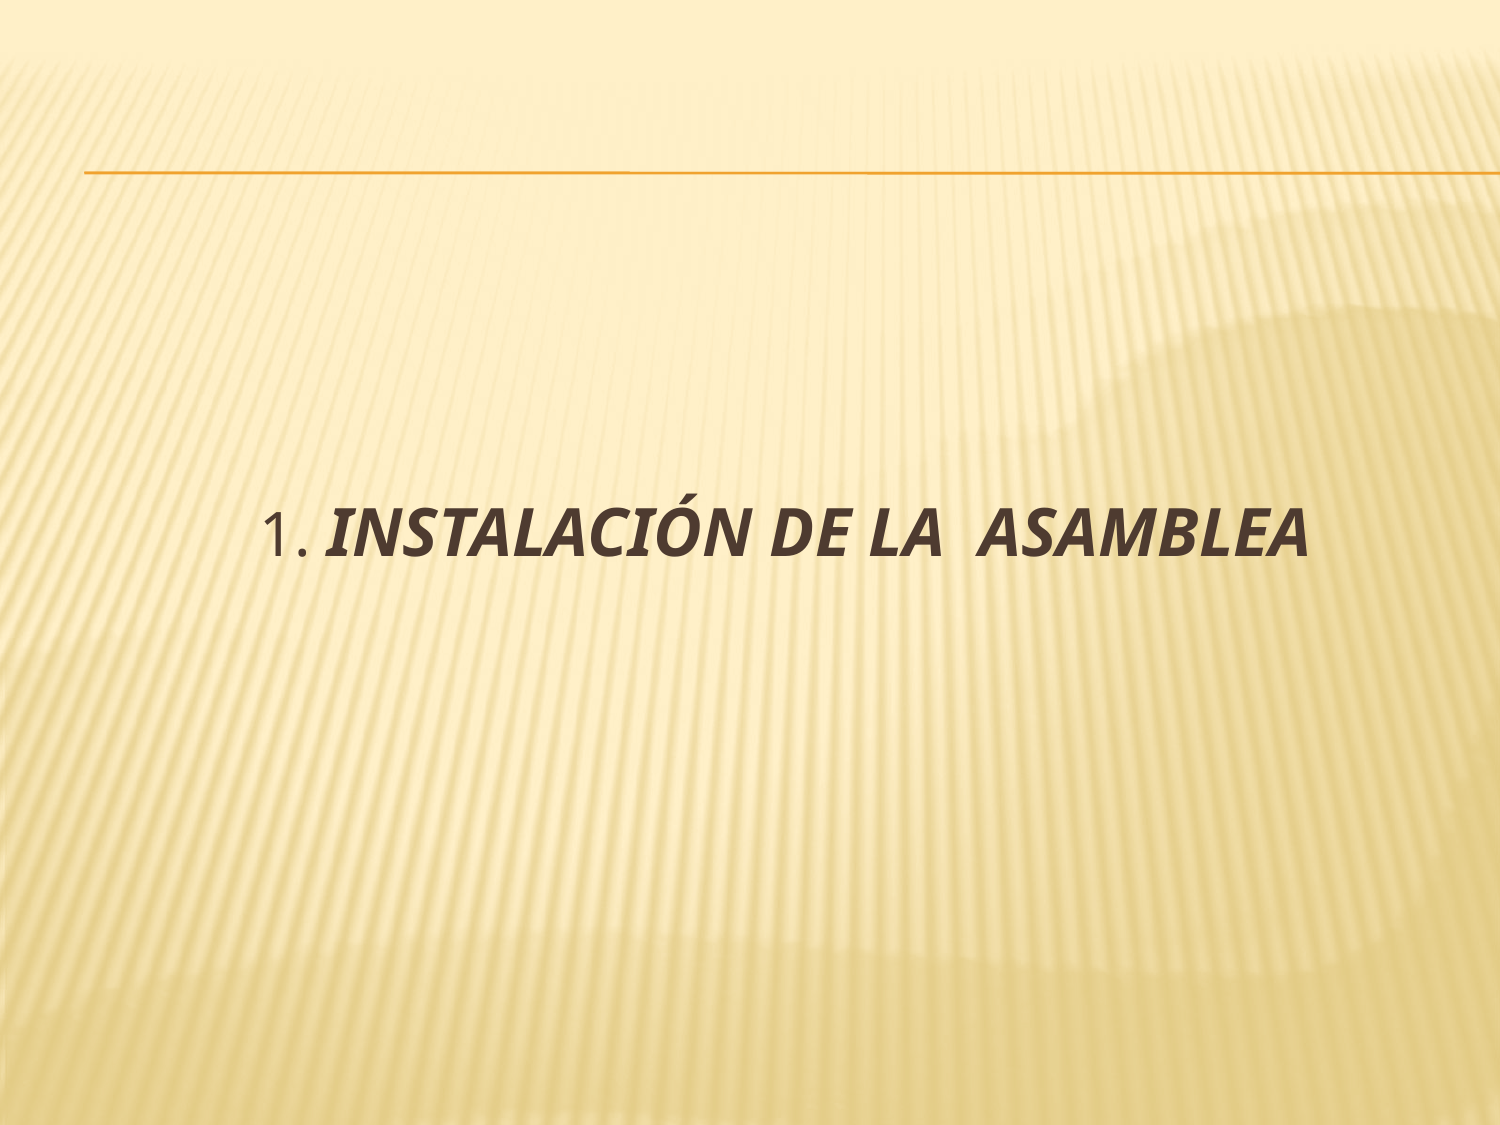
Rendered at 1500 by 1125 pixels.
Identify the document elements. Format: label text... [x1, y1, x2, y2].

title 1. INSTALACIÓN DE LA ASAMBLEA [171, 456, 1402, 644]
